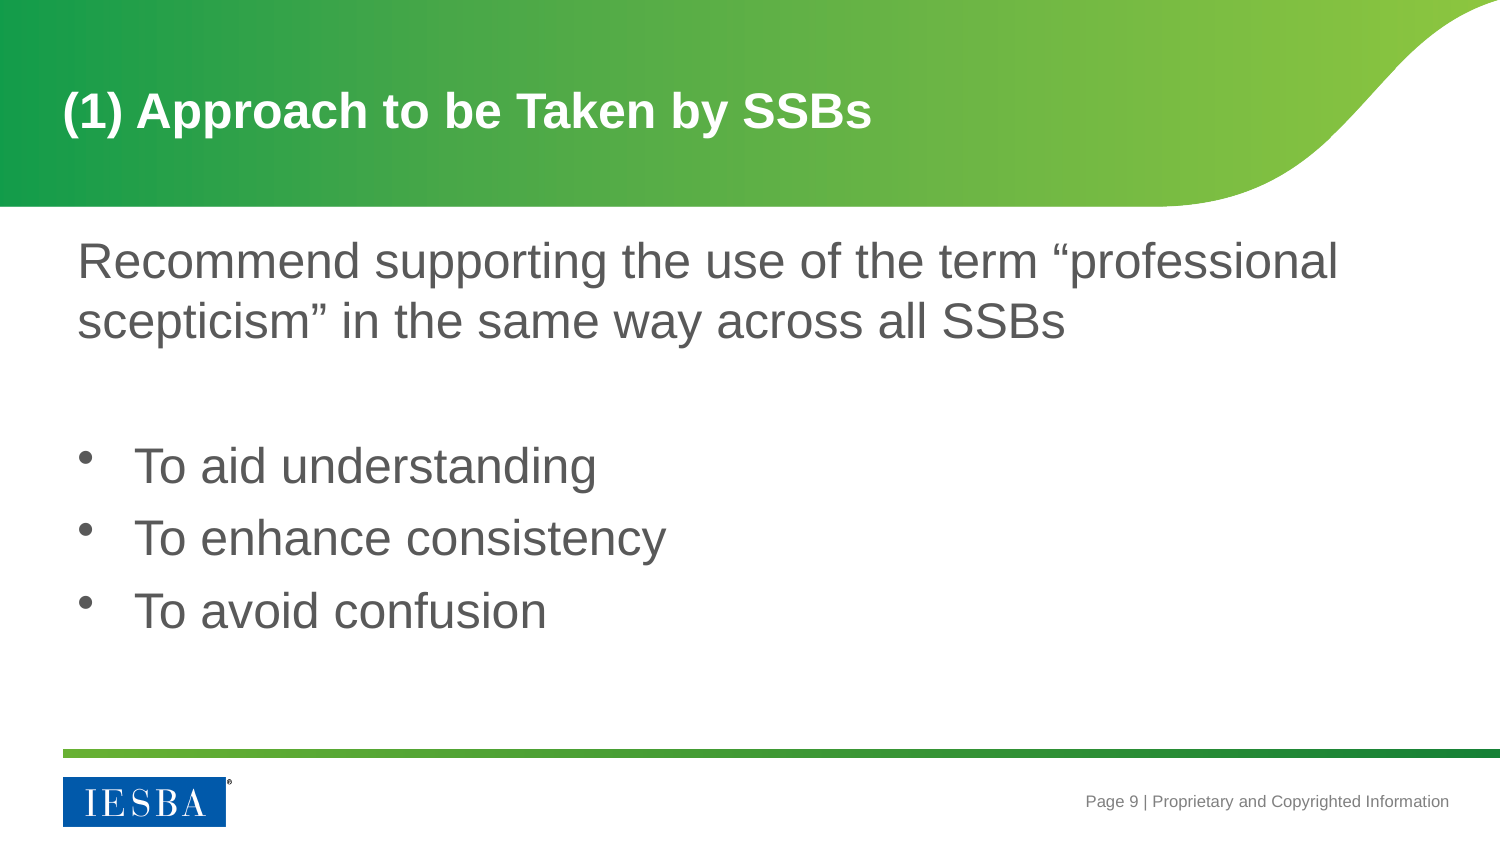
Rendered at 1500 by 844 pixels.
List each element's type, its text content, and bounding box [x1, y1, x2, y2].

title (1) Approach to be Taken by SSBs [62, 75, 1300, 142]
list Recommend supporting the use of the term “professional scepticism” in the same way across all SSBs To aid understanding To enhance consistency To avoid confusion [62, 220, 1450, 724]
picture [0, 0, 1500, 207]
picture [63, 777, 232, 827]
